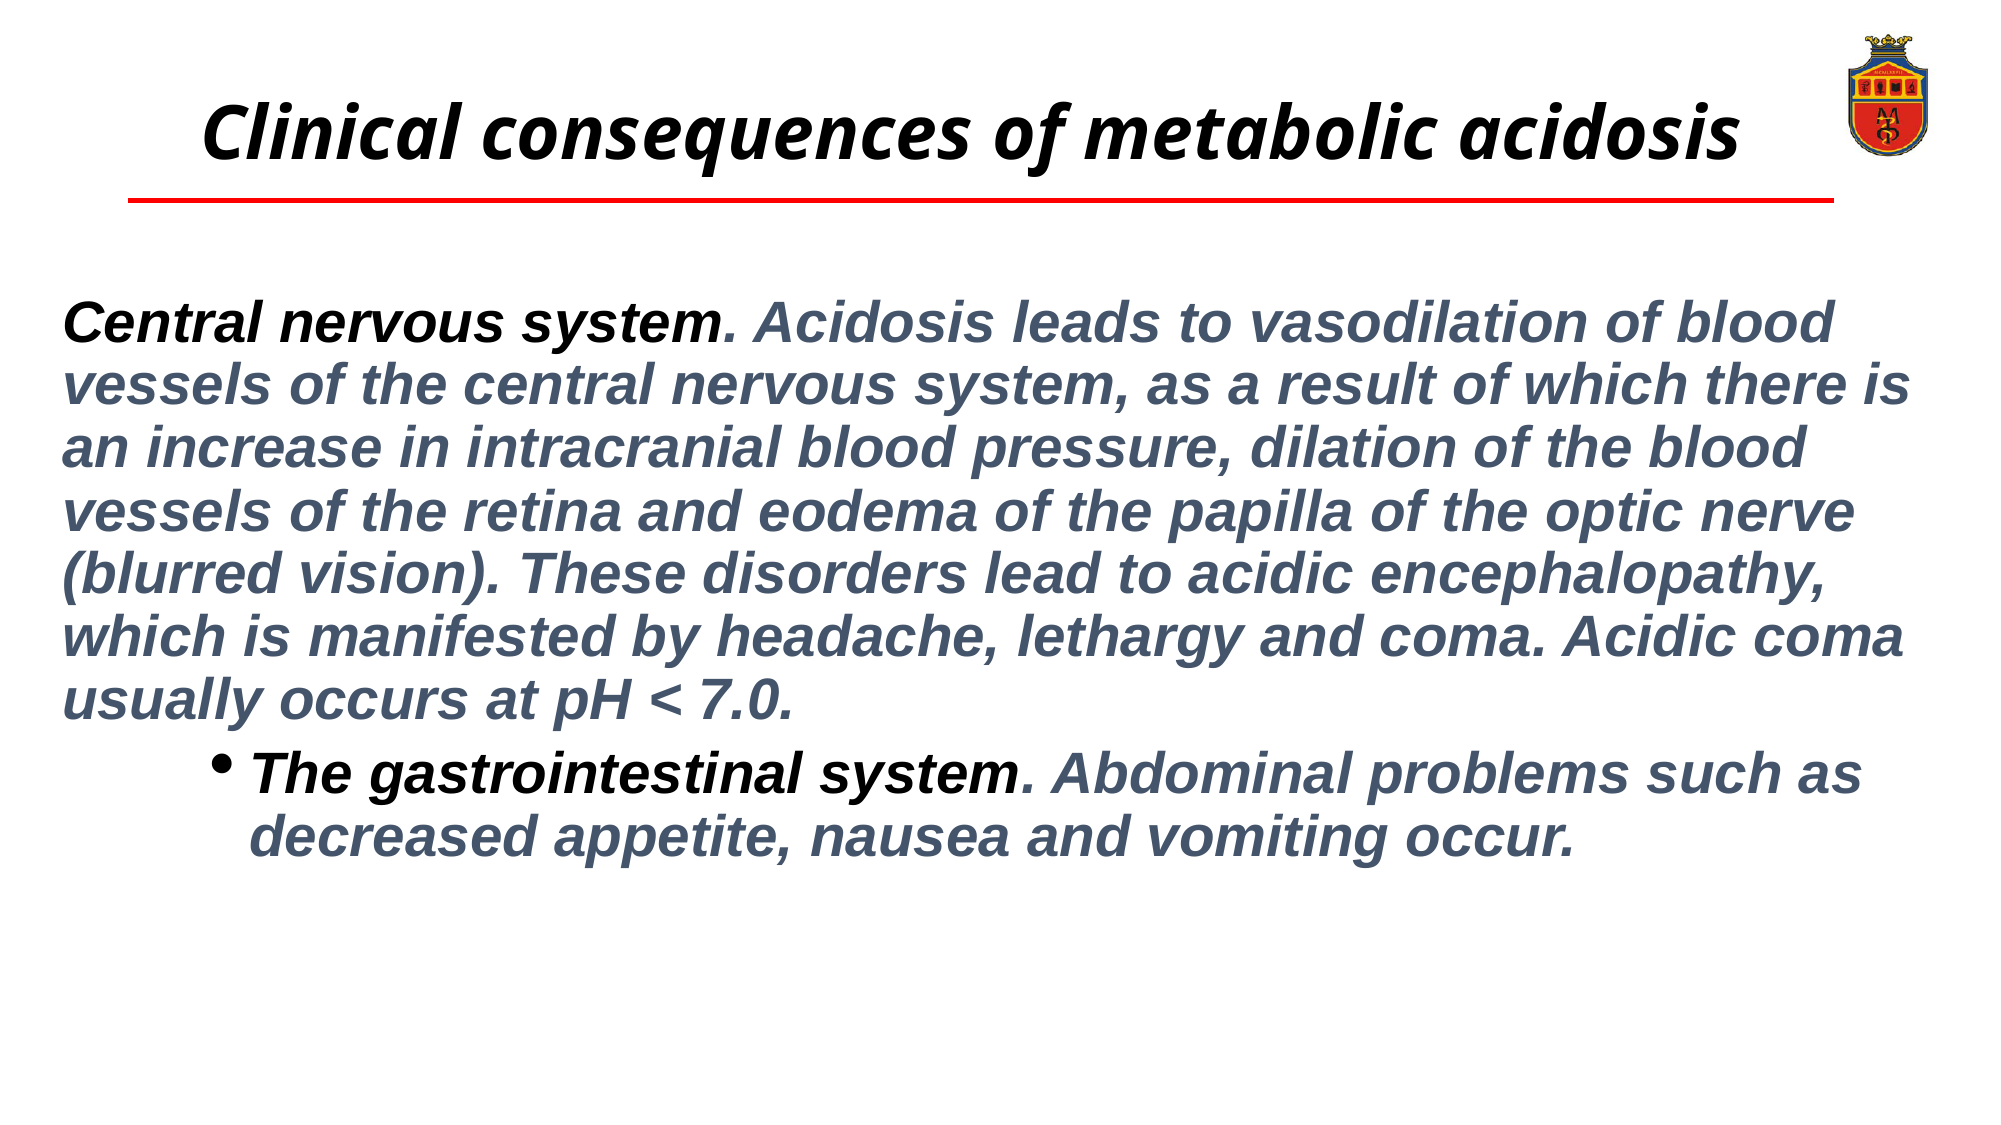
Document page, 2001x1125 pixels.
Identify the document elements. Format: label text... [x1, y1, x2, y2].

title Clinical consequences of metabolic acidosis [184, 76, 1969, 273]
picture [1794, 16, 1969, 189]
list Central nervous system. Acidosis leads to vasodilation of blood vessels of the central nervous system, as a result of which there is an increase in intracranial blood pressure, dilation of the blood vessels of the retina and eodema of the papilla of the optic nerve (blurred vision). These disorders lead to acidic encephalopathy, which is manifested by headache, lethargy and coma. Acidic coma usually occurs at pH < 7.0. The gastrointestinal system. Abdominal problems such as decreased appetite, nausea and vomiting occur. [47, 284, 1938, 1125]
